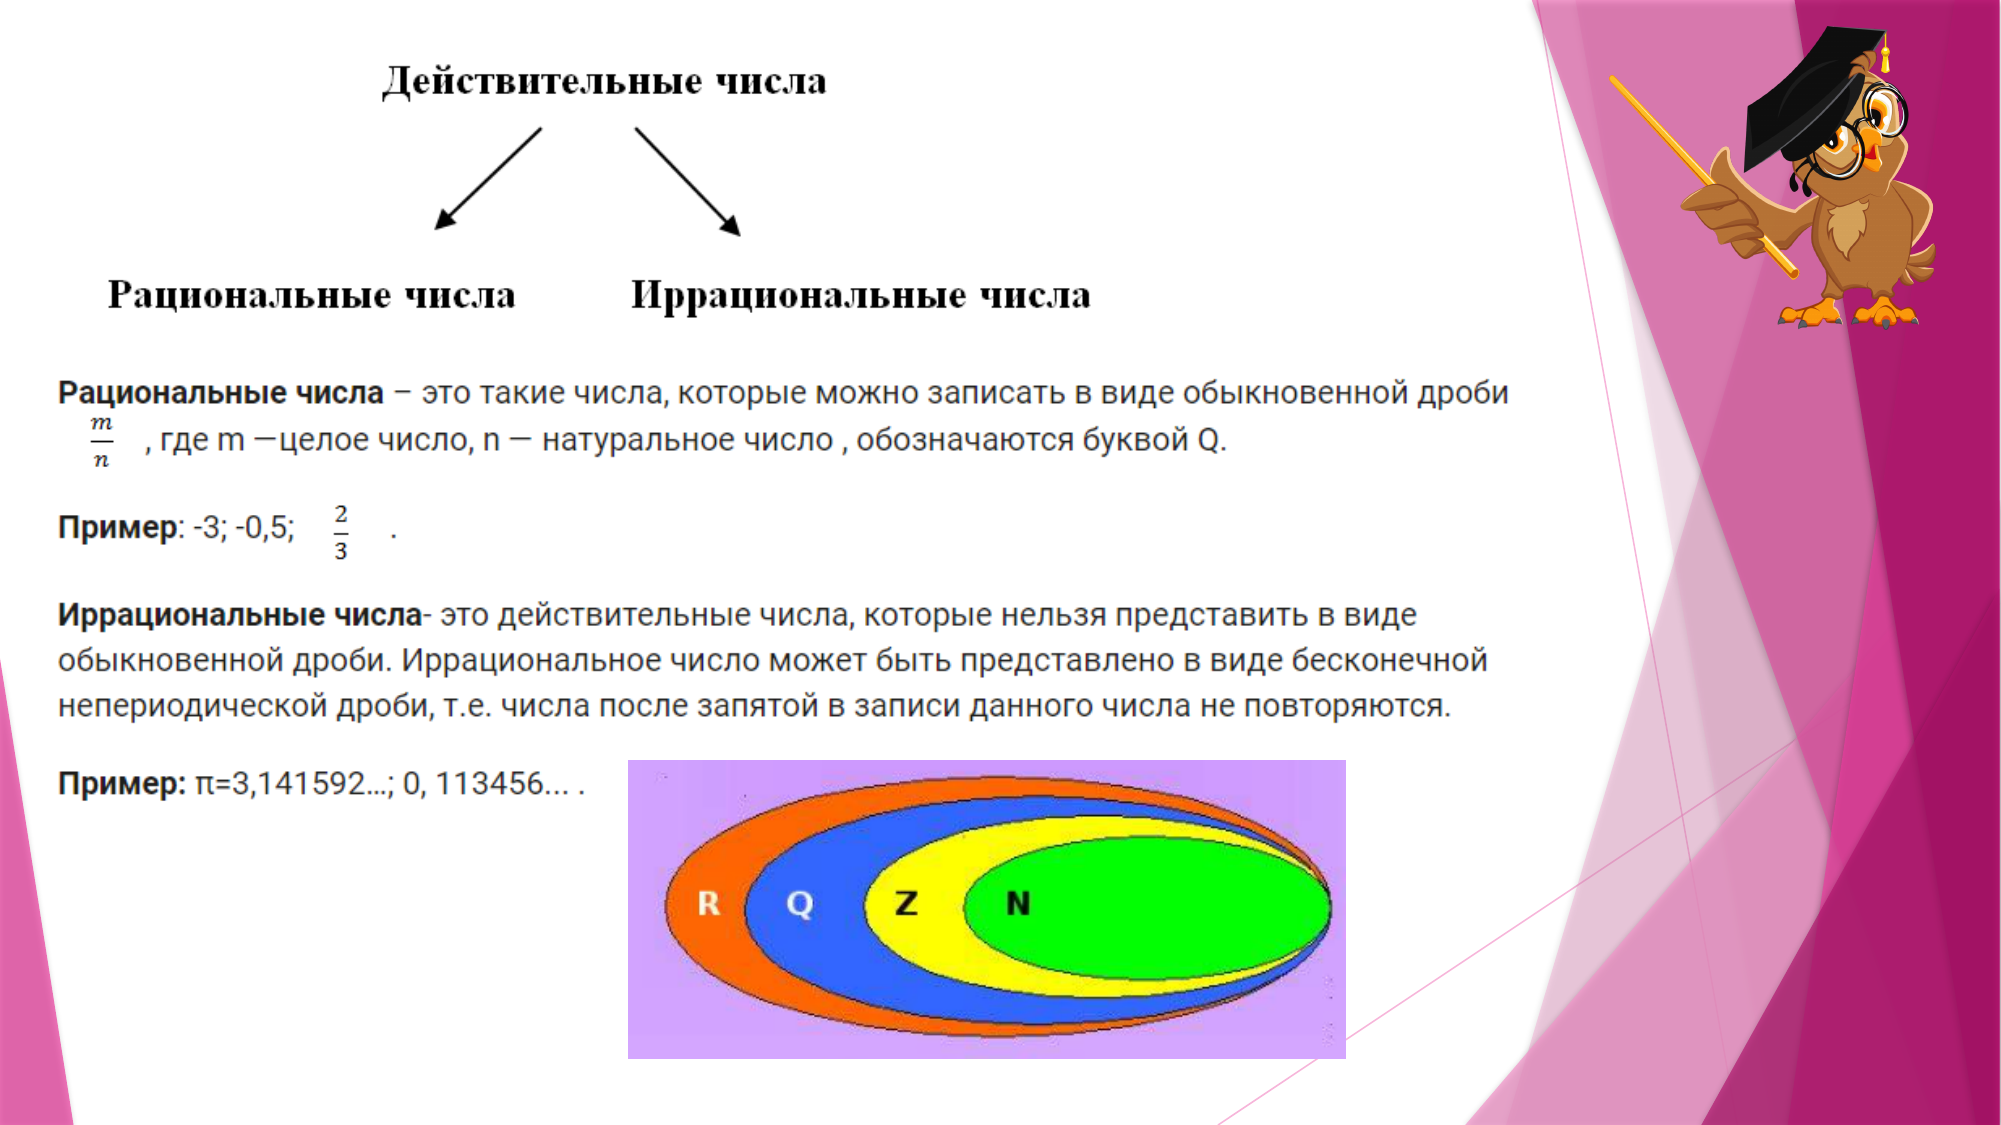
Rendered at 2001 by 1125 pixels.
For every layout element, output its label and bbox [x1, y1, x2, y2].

picture [48, 46, 1531, 1059]
picture [1609, 25, 1936, 330]
